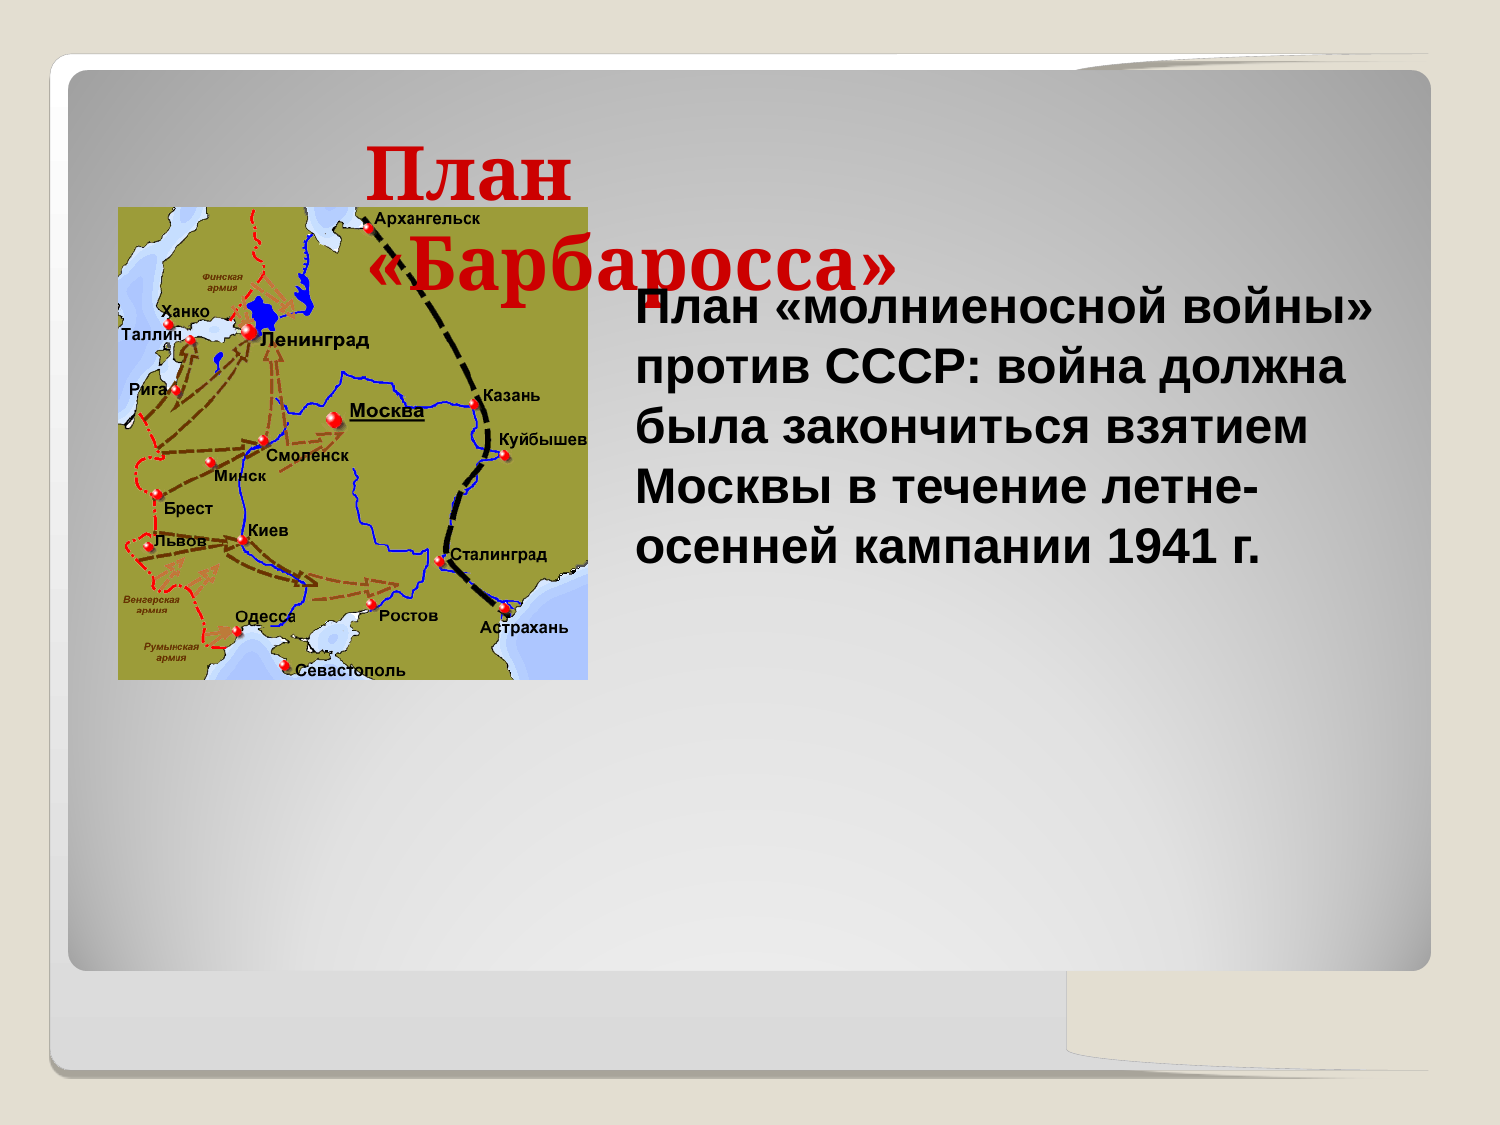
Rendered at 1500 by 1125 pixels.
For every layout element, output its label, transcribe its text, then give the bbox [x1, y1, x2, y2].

text_box План «молниеносной войны» против СССР: война должна была закончиться взятием Москвы в течение летне-осенней кампании 1941 г. [620, 265, 1418, 656]
picture [67, 69, 1432, 972]
text_box План «Барбаросса» [351, 118, 1093, 208]
